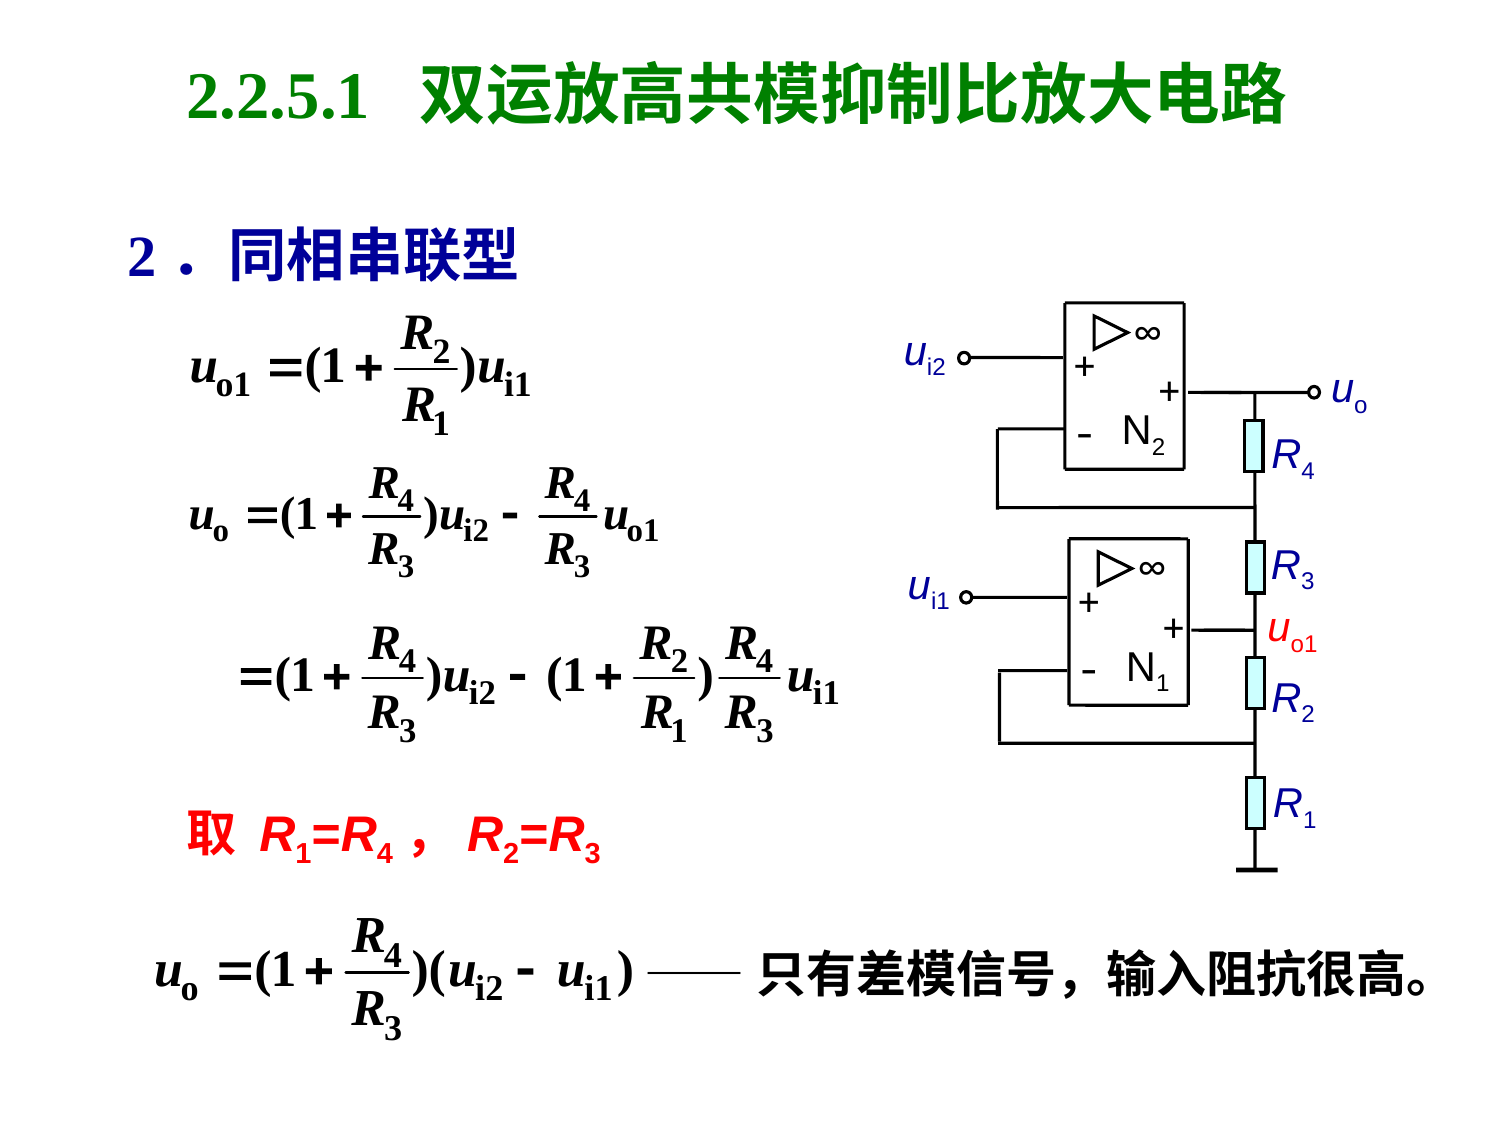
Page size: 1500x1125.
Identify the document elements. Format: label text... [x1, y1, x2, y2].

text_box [903, 302, 1425, 872]
title 2.2.5.1 双运放高共模抑制比放大电路 [40, 18, 1392, 207]
text_box 取 R1=R4，R2=R3 [171, 786, 680, 877]
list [229, 612, 845, 752]
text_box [182, 454, 668, 587]
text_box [182, 302, 538, 445]
list 2．同相串联型 [111, 196, 775, 327]
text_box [147, 904, 1500, 1050]
